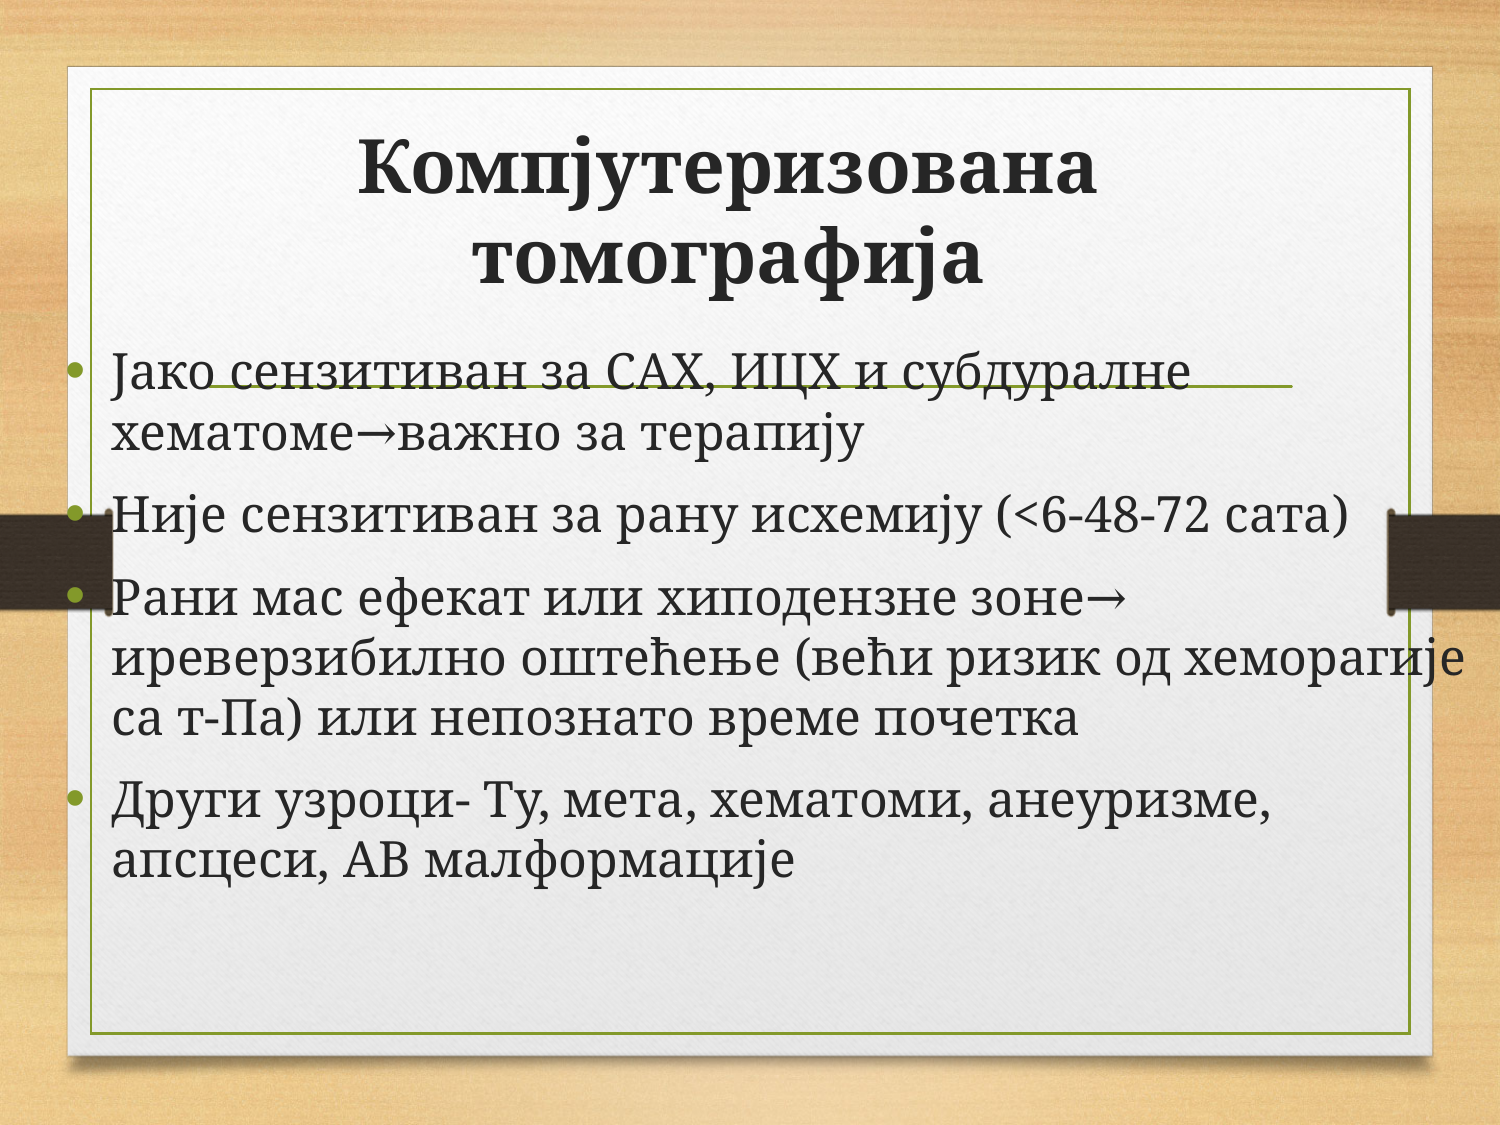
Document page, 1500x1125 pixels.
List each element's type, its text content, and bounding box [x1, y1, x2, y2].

title Компјутеризована томографија [171, 101, 1287, 249]
picture [92, 90, 1408, 249]
picture [0, 0, 1500, 1125]
list Јако сензитиван за САХ, ИЦХ и субдуралне хематоме→важно за терапију Није сензитиван за рану исхемију (<6-48-72 сата) Рани мас ефекат или хиподензне зоне→ иреверзибилно оштећење (већи ризик од хеморагије са т-Па) или непознато време почетка Други узроци- Ту, мета, хематоми, анеуризме, апсцеси, АВ малформације [50, 249, 1500, 1125]
